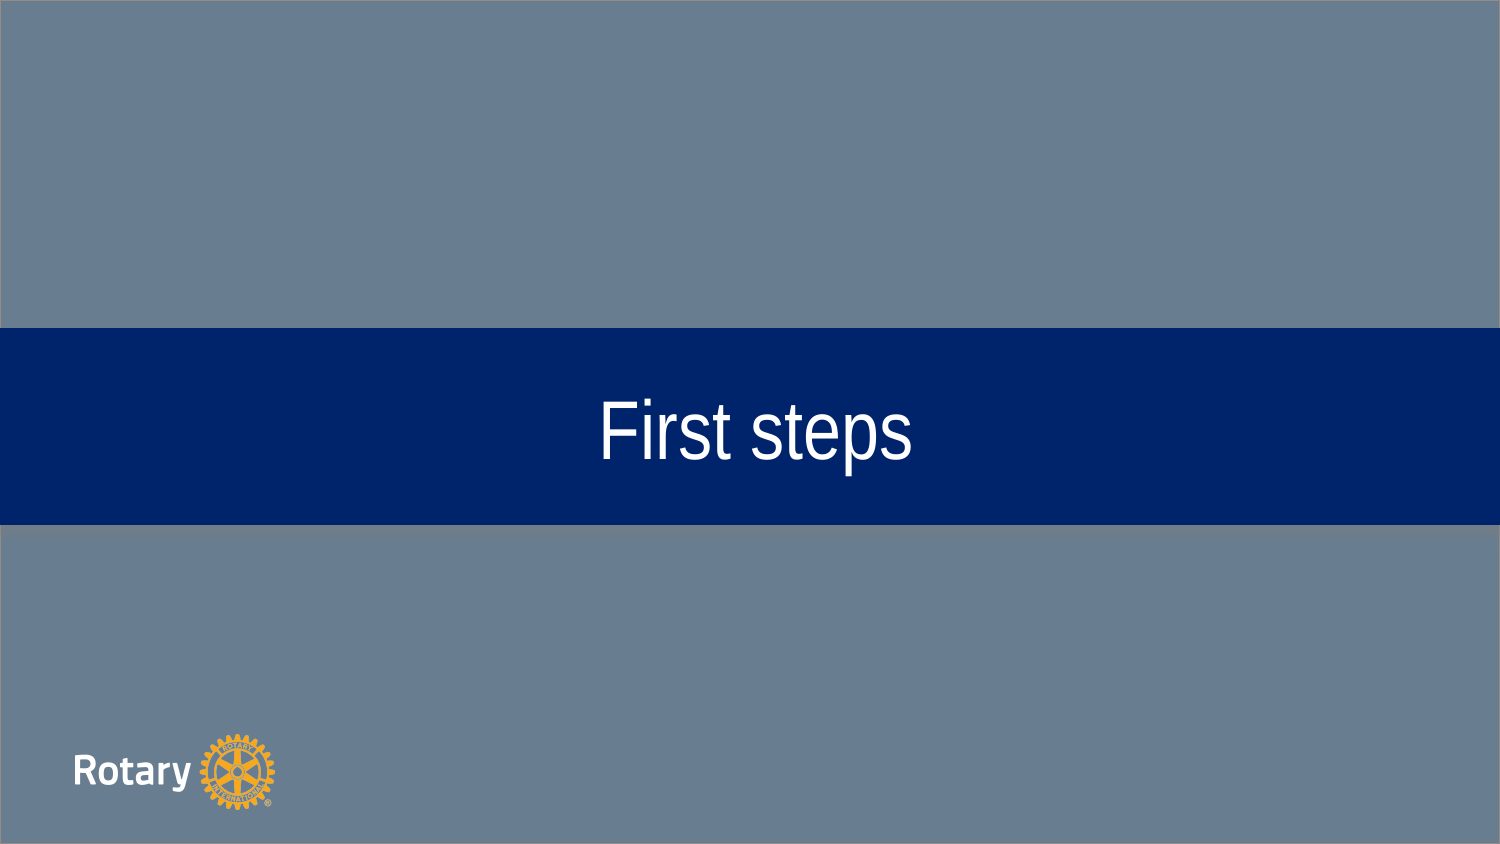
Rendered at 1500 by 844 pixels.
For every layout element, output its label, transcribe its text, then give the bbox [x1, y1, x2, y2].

picture [75, 734, 275, 810]
title First steps [12, 328, 1500, 525]
